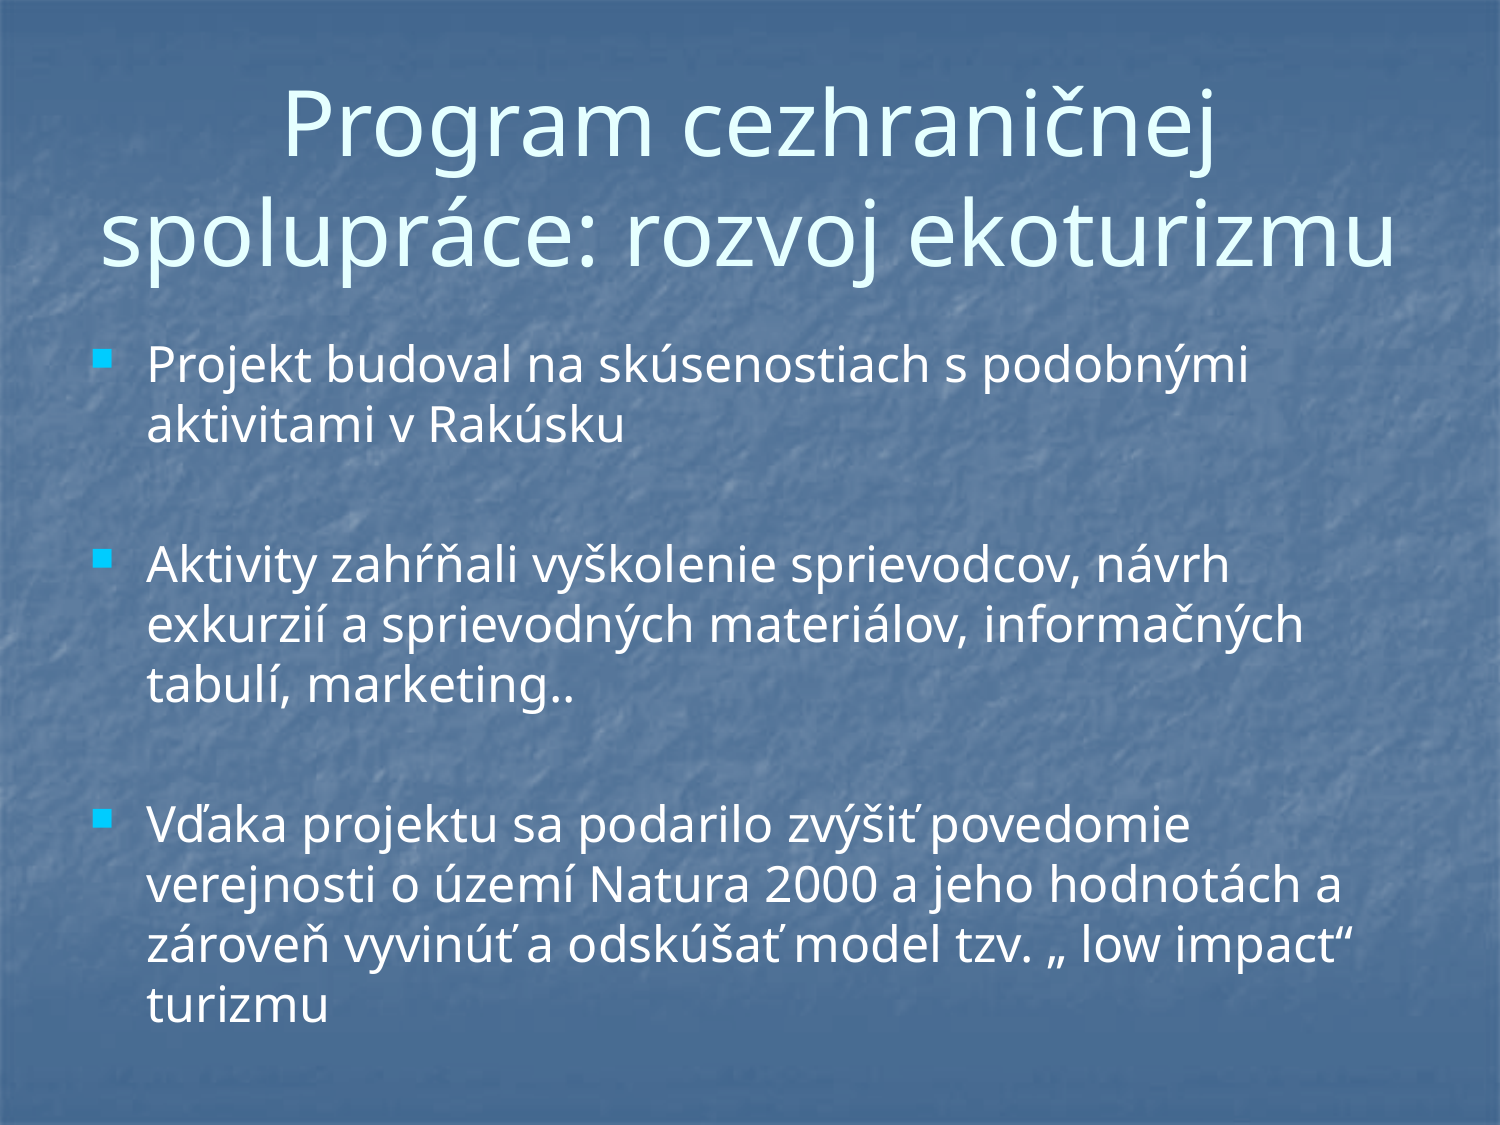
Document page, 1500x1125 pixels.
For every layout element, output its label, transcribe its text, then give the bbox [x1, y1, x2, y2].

title Program cezhraničnej spolupráce: rozvoj ekoturizmu [75, 62, 1425, 288]
list Projekt budoval na skúsenostiach s podobnými aktivitami v Rakúsku Aktivity zahŕňali vyškolenie sprievodcov, návrh exkurzií a sprievodných materiálov, informačných tabulí, marketing.. Vďaka projektu sa podarilo zvýšiť povedomie verejnosti o území Natura 2000 a jeho hodnotách a zároveň vyvinúť a odskúšať model tzv. „ low impact“ turizmu [75, 324, 1425, 1000]
